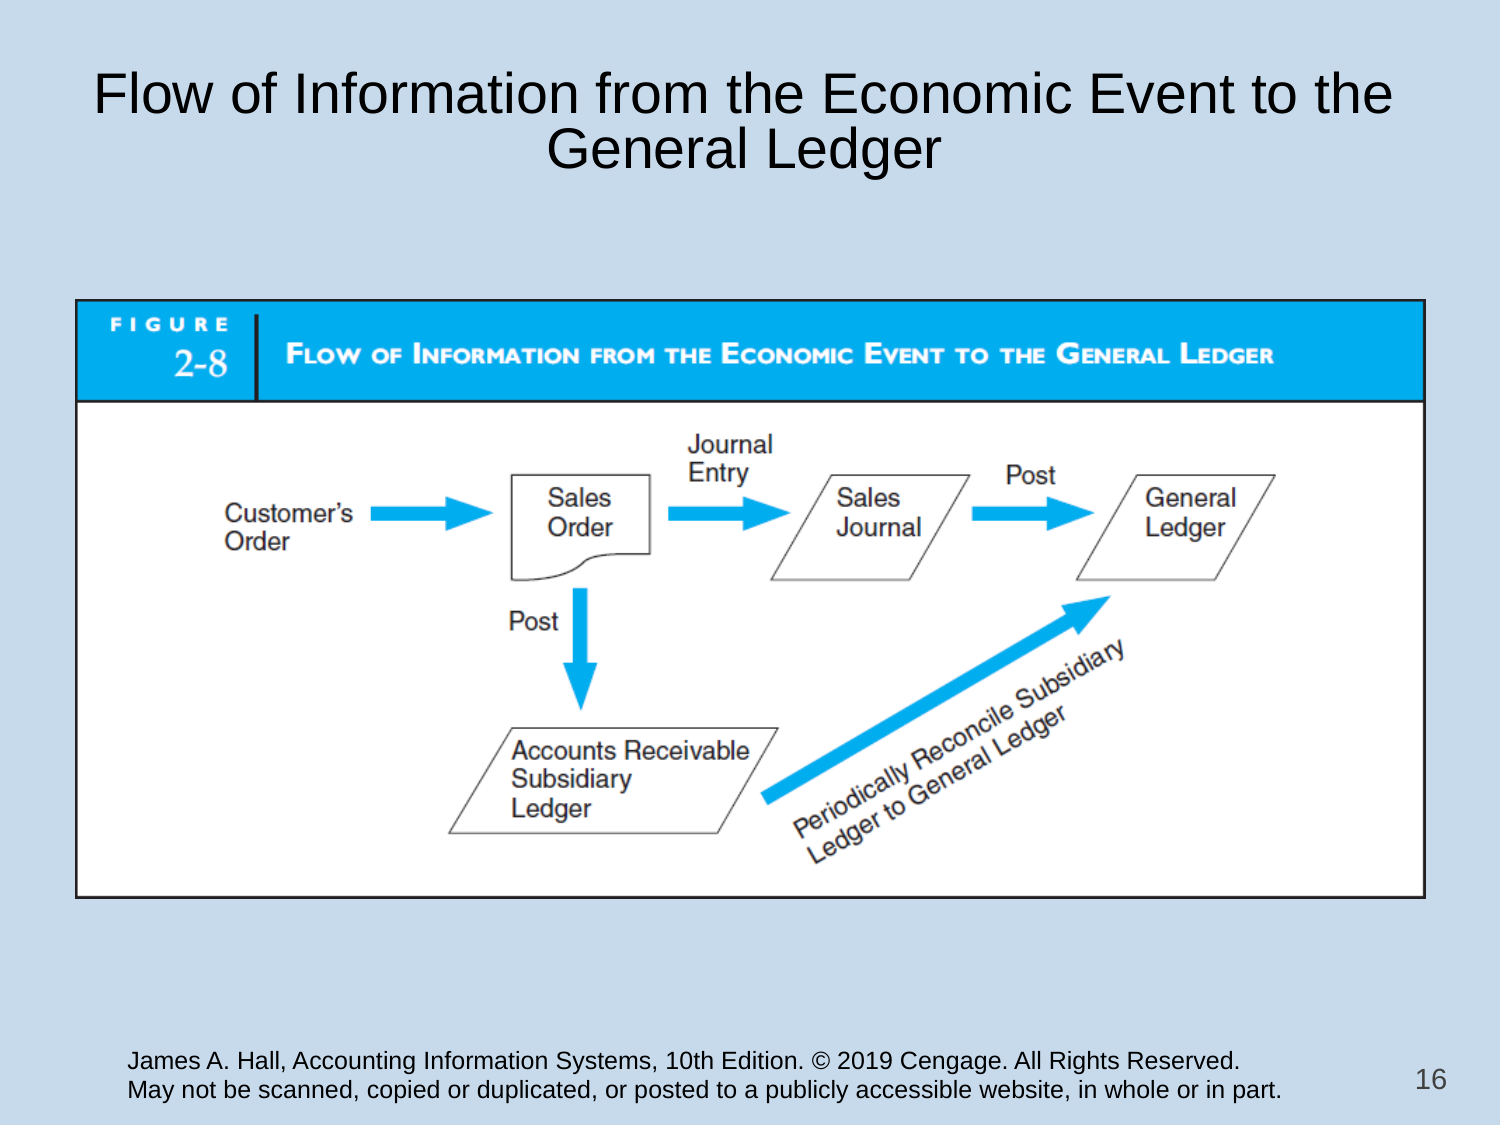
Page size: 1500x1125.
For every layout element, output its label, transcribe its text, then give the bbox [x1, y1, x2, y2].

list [74, 299, 1426, 899]
slide_number 16 [1400, 1052, 1488, 1113]
title Flow of Information from the Economic Event to the General Ledger [69, 62, 1420, 188]
